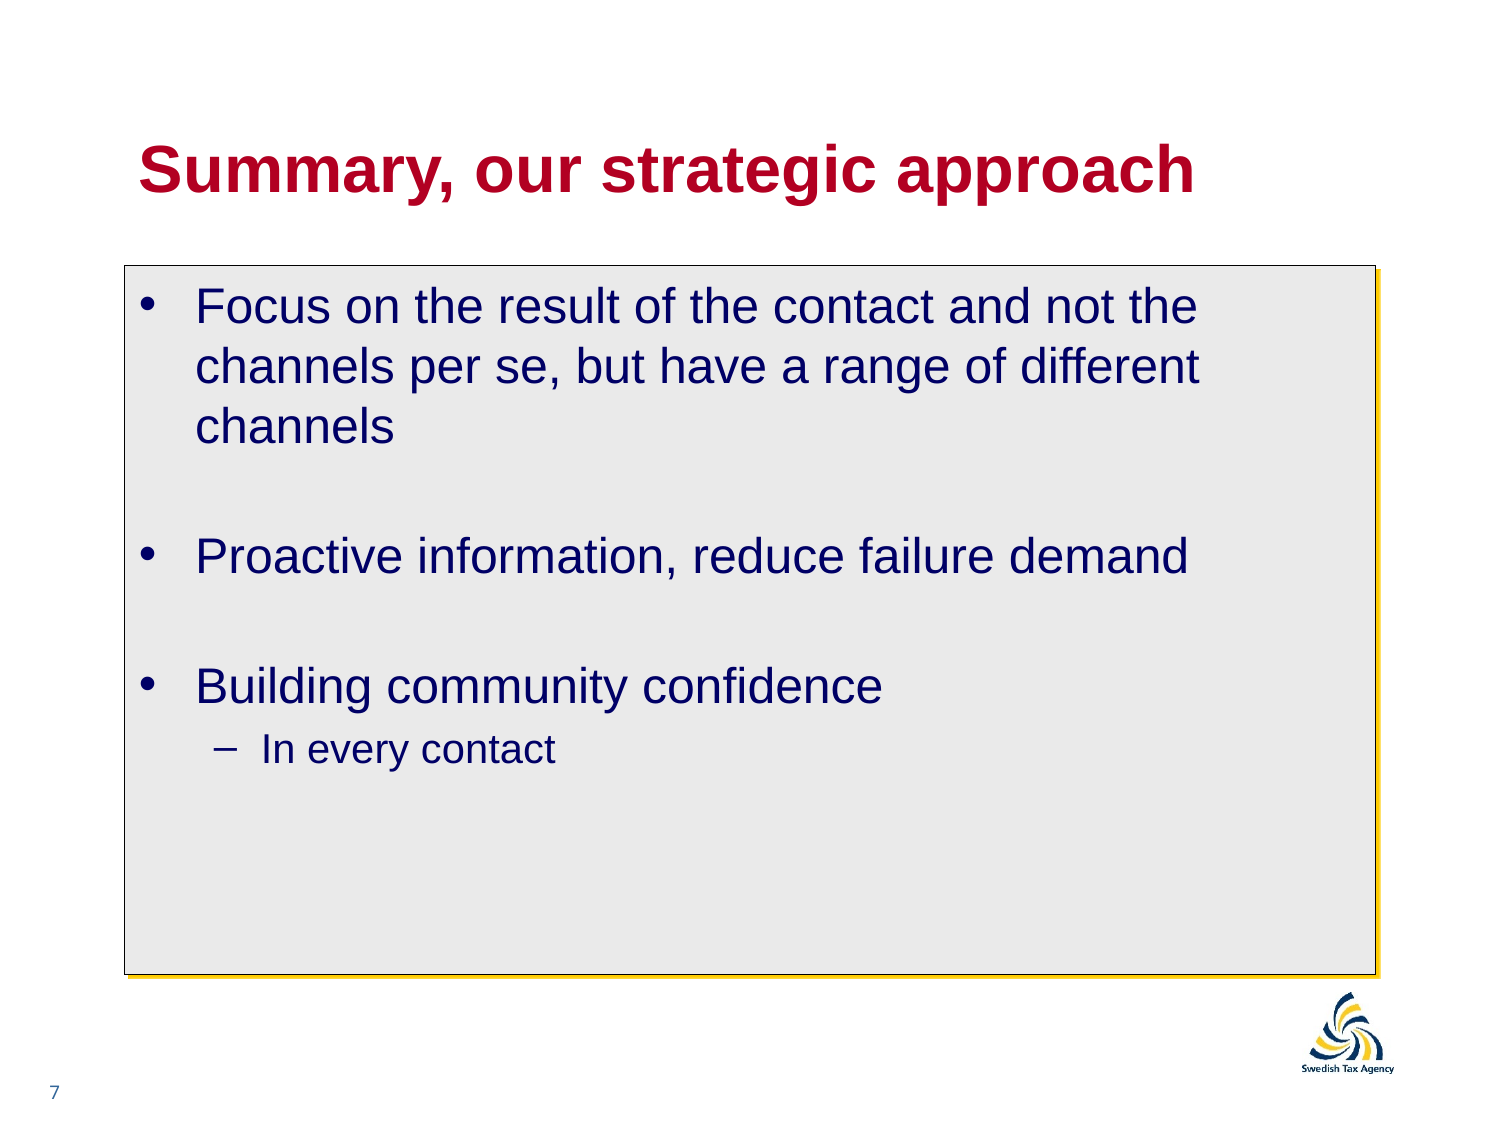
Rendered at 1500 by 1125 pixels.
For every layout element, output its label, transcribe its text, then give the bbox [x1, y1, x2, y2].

list Focus on the result of the contact and not the channels per se, but have a range of different channels Proactive information, reduce failure demand Building community confidence In every contact [124, 265, 1376, 975]
picture [1302, 992, 1394, 1074]
text_box 7 [0, 1073, 75, 1125]
title Summary, our strategic approach [124, 118, 1376, 237]
